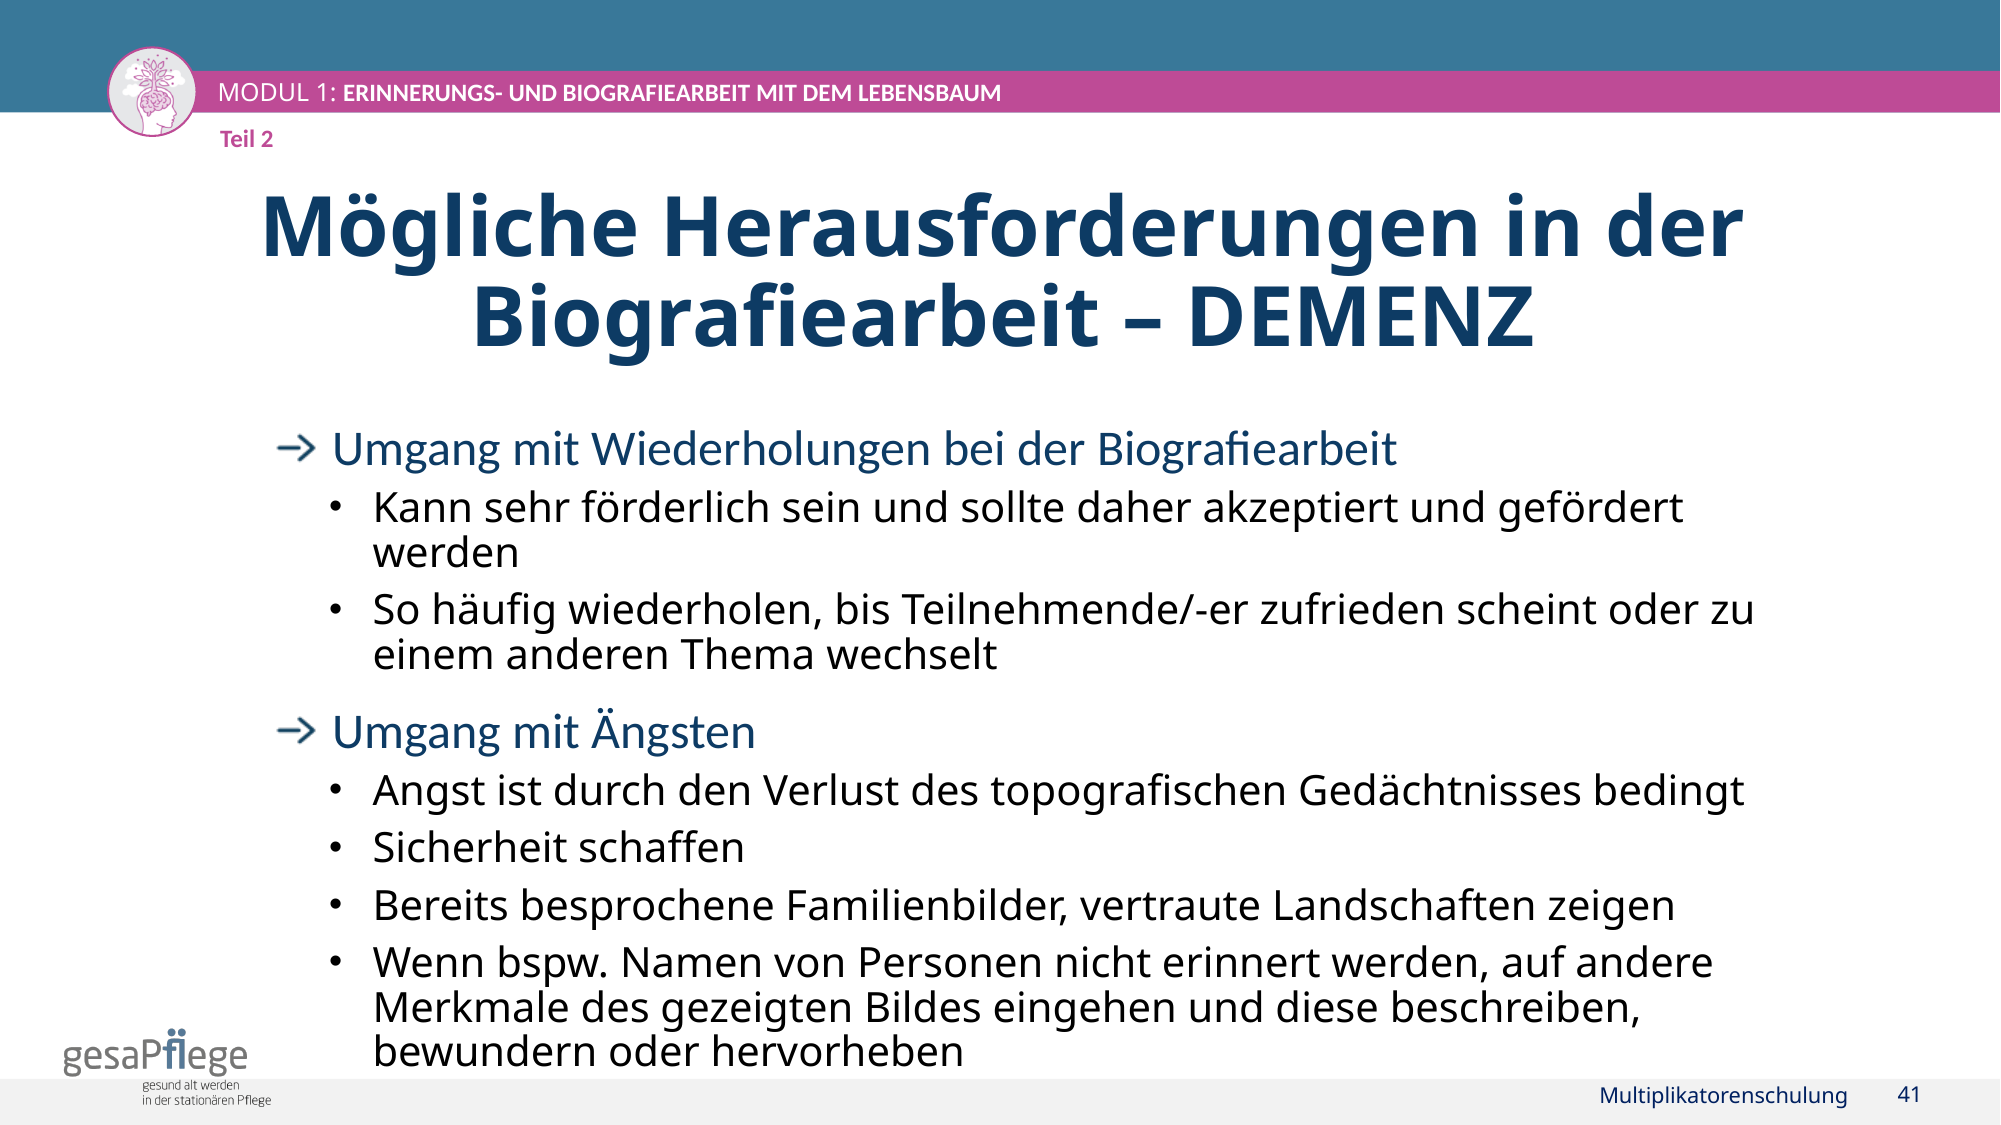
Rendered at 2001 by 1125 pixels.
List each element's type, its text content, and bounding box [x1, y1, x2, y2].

slide_number 41 [1863, 1076, 1938, 1114]
list Umgang mit Wiederholungen bei der Biografiearbeit Kann sehr förderlich sein und sollte daher akzeptiert und gefördert werden So häufig wiederholen, bis Teilnehmende/-er zufrieden scheint oder zu einem anderen Thema wechselt Umgang mit Ängsten Angst ist durch den Verlust des topografischen Gedächtnisses bedingt Sicherheit schaffen Bereits besprochene Familienbilder, vertraute Landschaften zeigen Wenn bspw. Namen von Personen nicht erinnert werden, auf andere Merkmale des gezeigten Bildes eingehen und diese beschreiben, bewundern oder hervorheben [214, 422, 1792, 1001]
list Teil 2 [208, 120, 428, 153]
title Mögliche Herausforderungen in der Biografiearbeit – DEMENZ [214, 184, 1792, 372]
footer Multiplikatorenschulung [1111, 1076, 1863, 1114]
picture [62, 1027, 272, 1108]
